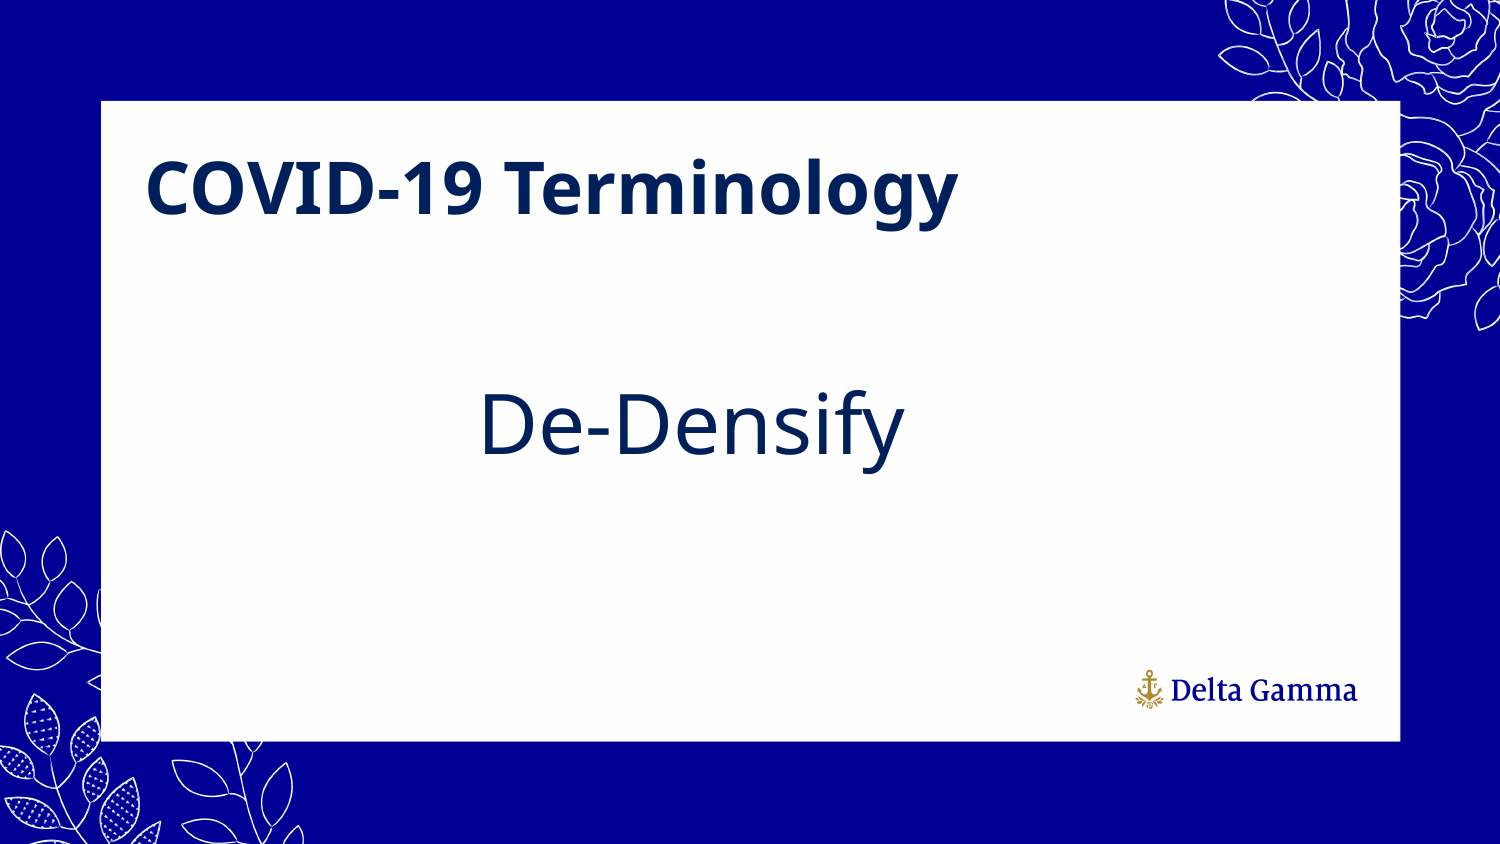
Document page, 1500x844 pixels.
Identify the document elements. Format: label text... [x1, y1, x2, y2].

text_box De-Densify [462, 363, 1500, 479]
text_box COVID-19 Terminology [130, 134, 1343, 237]
picture [0, 0, 1500, 844]
